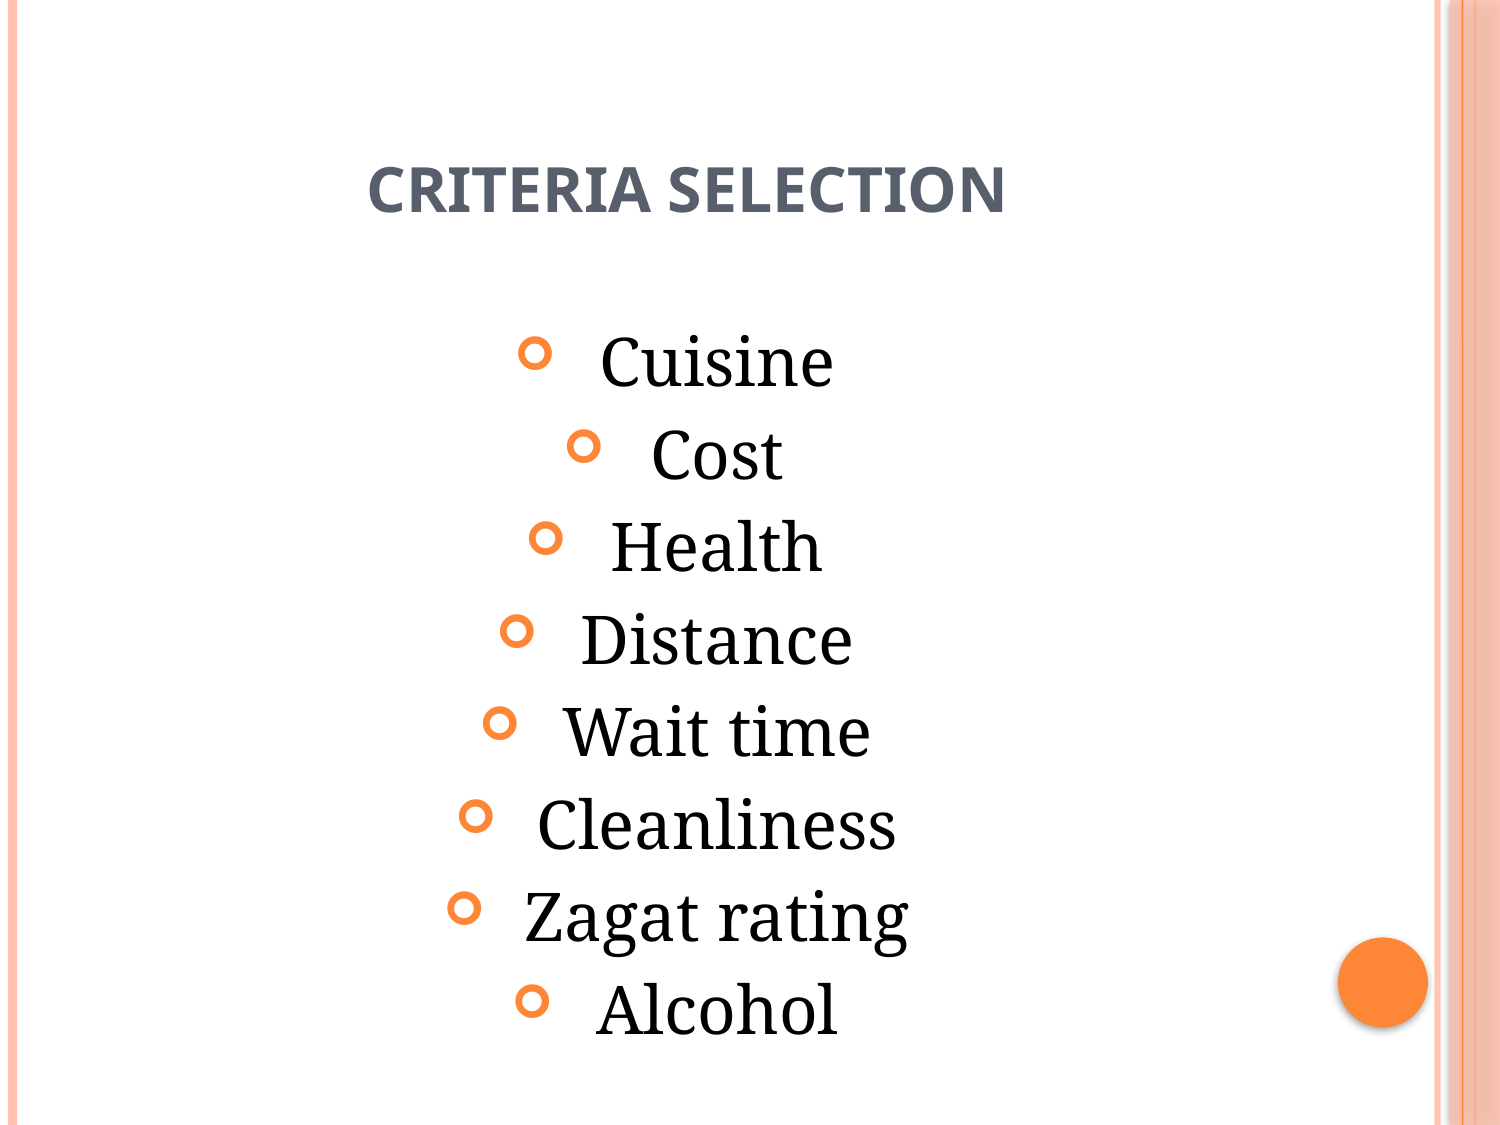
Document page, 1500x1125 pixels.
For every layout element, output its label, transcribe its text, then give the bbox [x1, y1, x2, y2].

list Cuisine Cost Health Distance Wait time Cleanliness Zagat rating Alcohol [75, 262, 1300, 1062]
title Criteria Selection [75, 45, 1300, 233]
